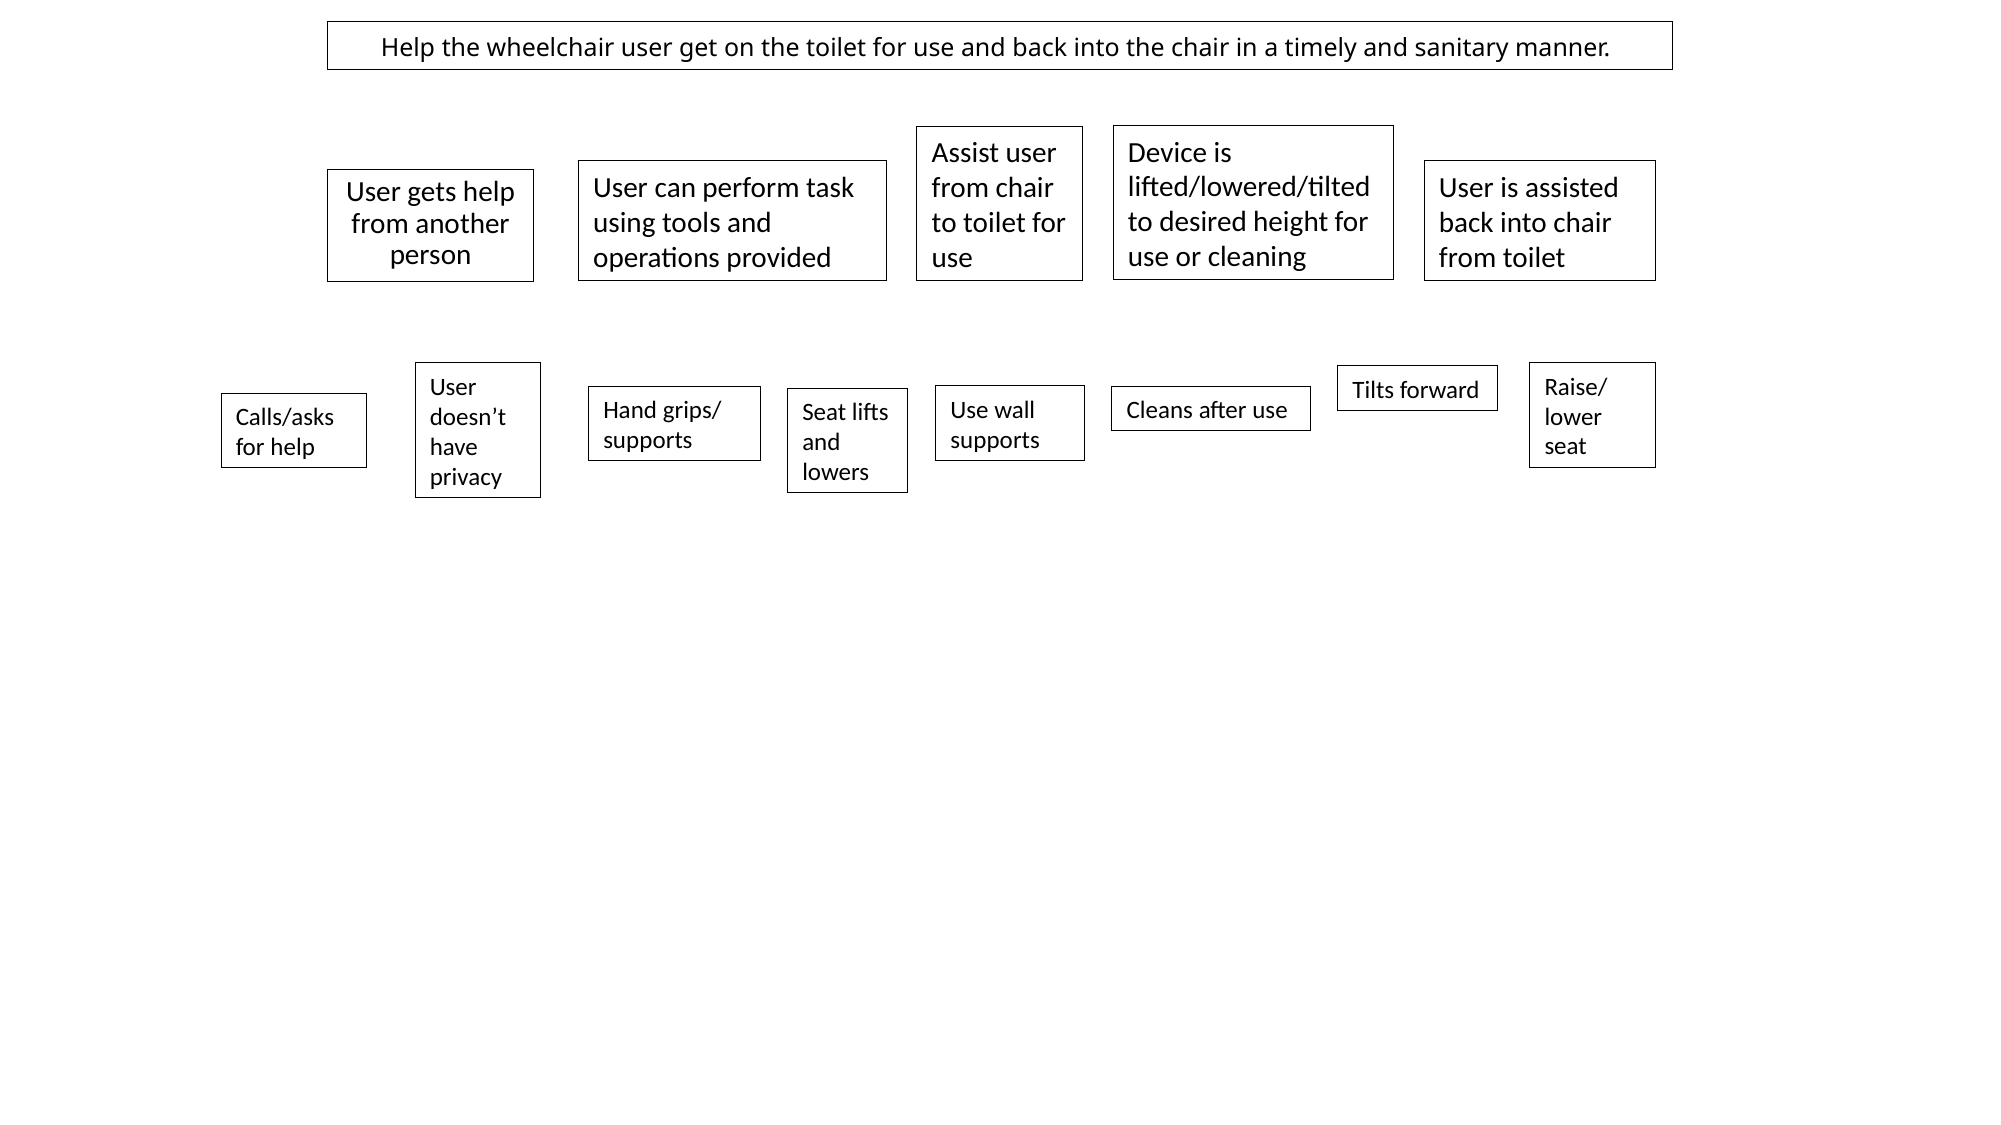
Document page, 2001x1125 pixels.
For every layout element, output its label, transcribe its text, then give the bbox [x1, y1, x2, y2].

text_box Tilts forward [1337, 365, 1498, 411]
title Help the wheelchair user get on the toilet for use and back into the chair in a timely and sanitary manner. [327, 21, 1673, 70]
text_box Cleans after use [1111, 386, 1311, 431]
text_box Assist user from chair to toilet for use [916, 126, 1083, 281]
text_box Seat lifts and lowers [787, 388, 908, 493]
text_box Device is lifted/lowered/tilted to desired height for use or cleaning [1113, 125, 1394, 280]
text_box Use wall supports [935, 385, 1085, 461]
text_box Hand grips/ supports [588, 386, 761, 461]
text_box Raise/lower seat [1529, 362, 1656, 468]
text_box User is assisted back into chair from toilet [1424, 160, 1656, 281]
subtitle User gets help from another person [327, 169, 534, 282]
text_box User doesn’t have privacy [415, 362, 541, 498]
text_box Calls/asks for help [221, 393, 367, 468]
text_box User can perform task using tools and operations provided [578, 160, 887, 281]
